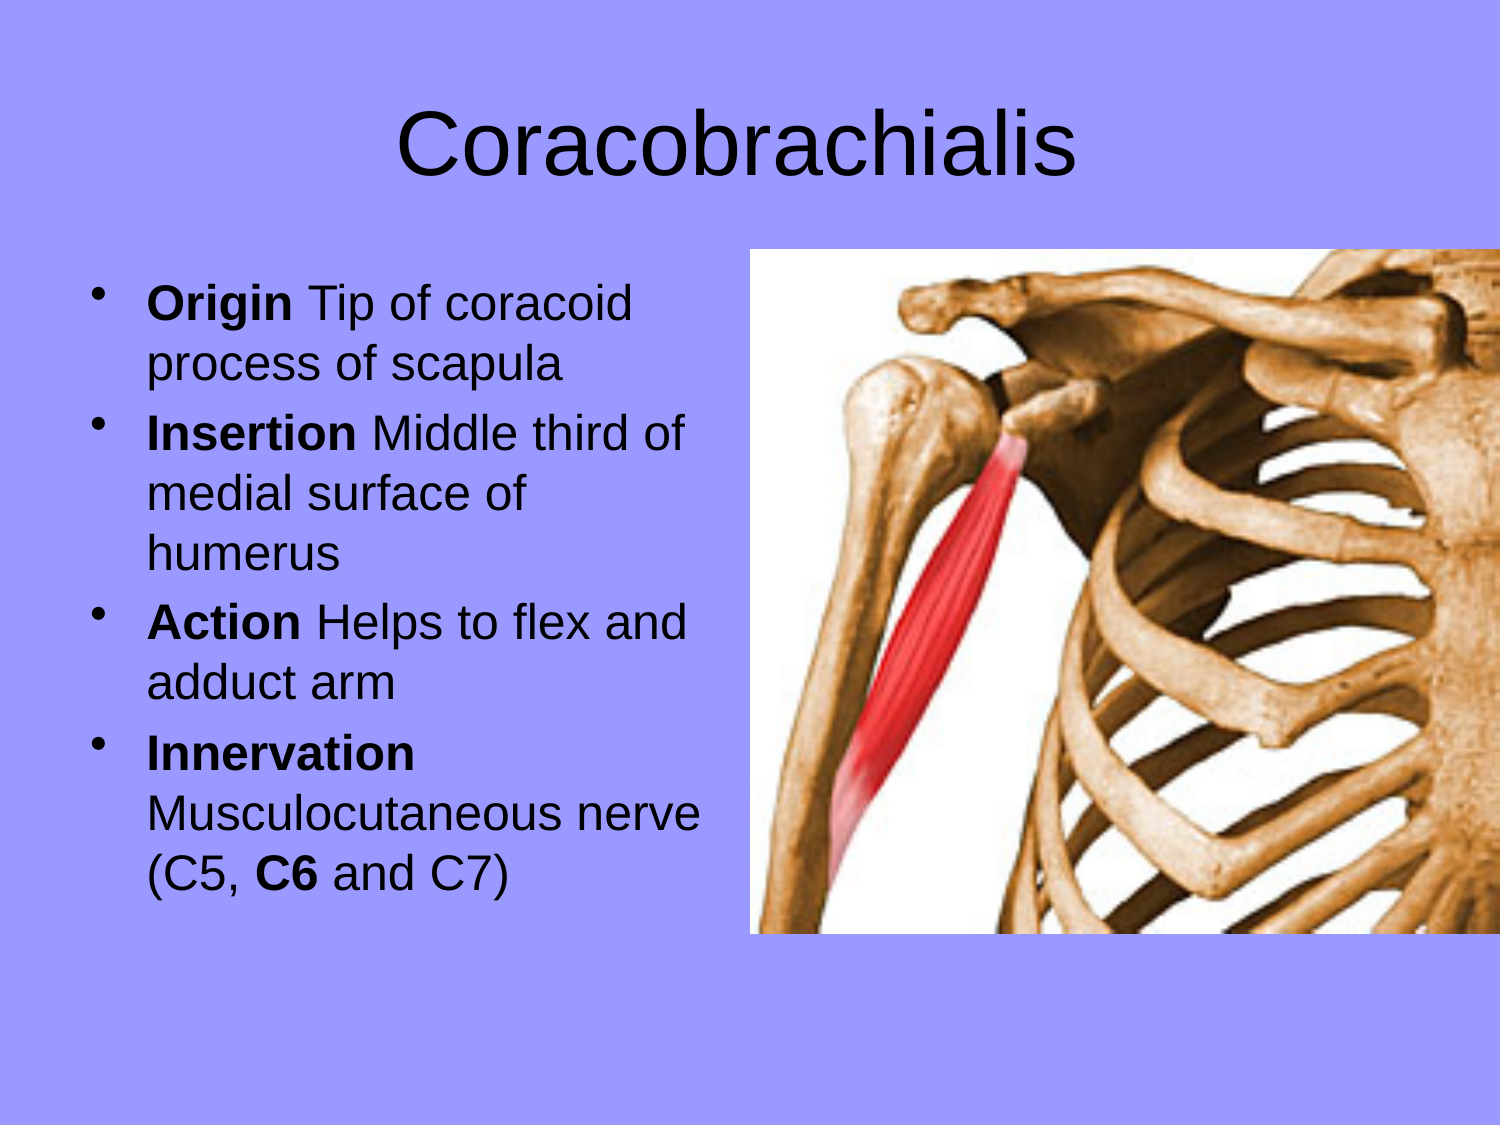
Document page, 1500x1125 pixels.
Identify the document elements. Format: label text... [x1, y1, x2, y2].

list Origin Tip of coracoid process of scapula Insertion Middle third of medial surface of humerus Action Helps to flex and adduct arm Innervation Musculocutaneous nerve (C5, C6 and C7) [75, 262, 738, 1005]
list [749, 249, 1500, 935]
title Coracobrachialis [75, 45, 1425, 233]
